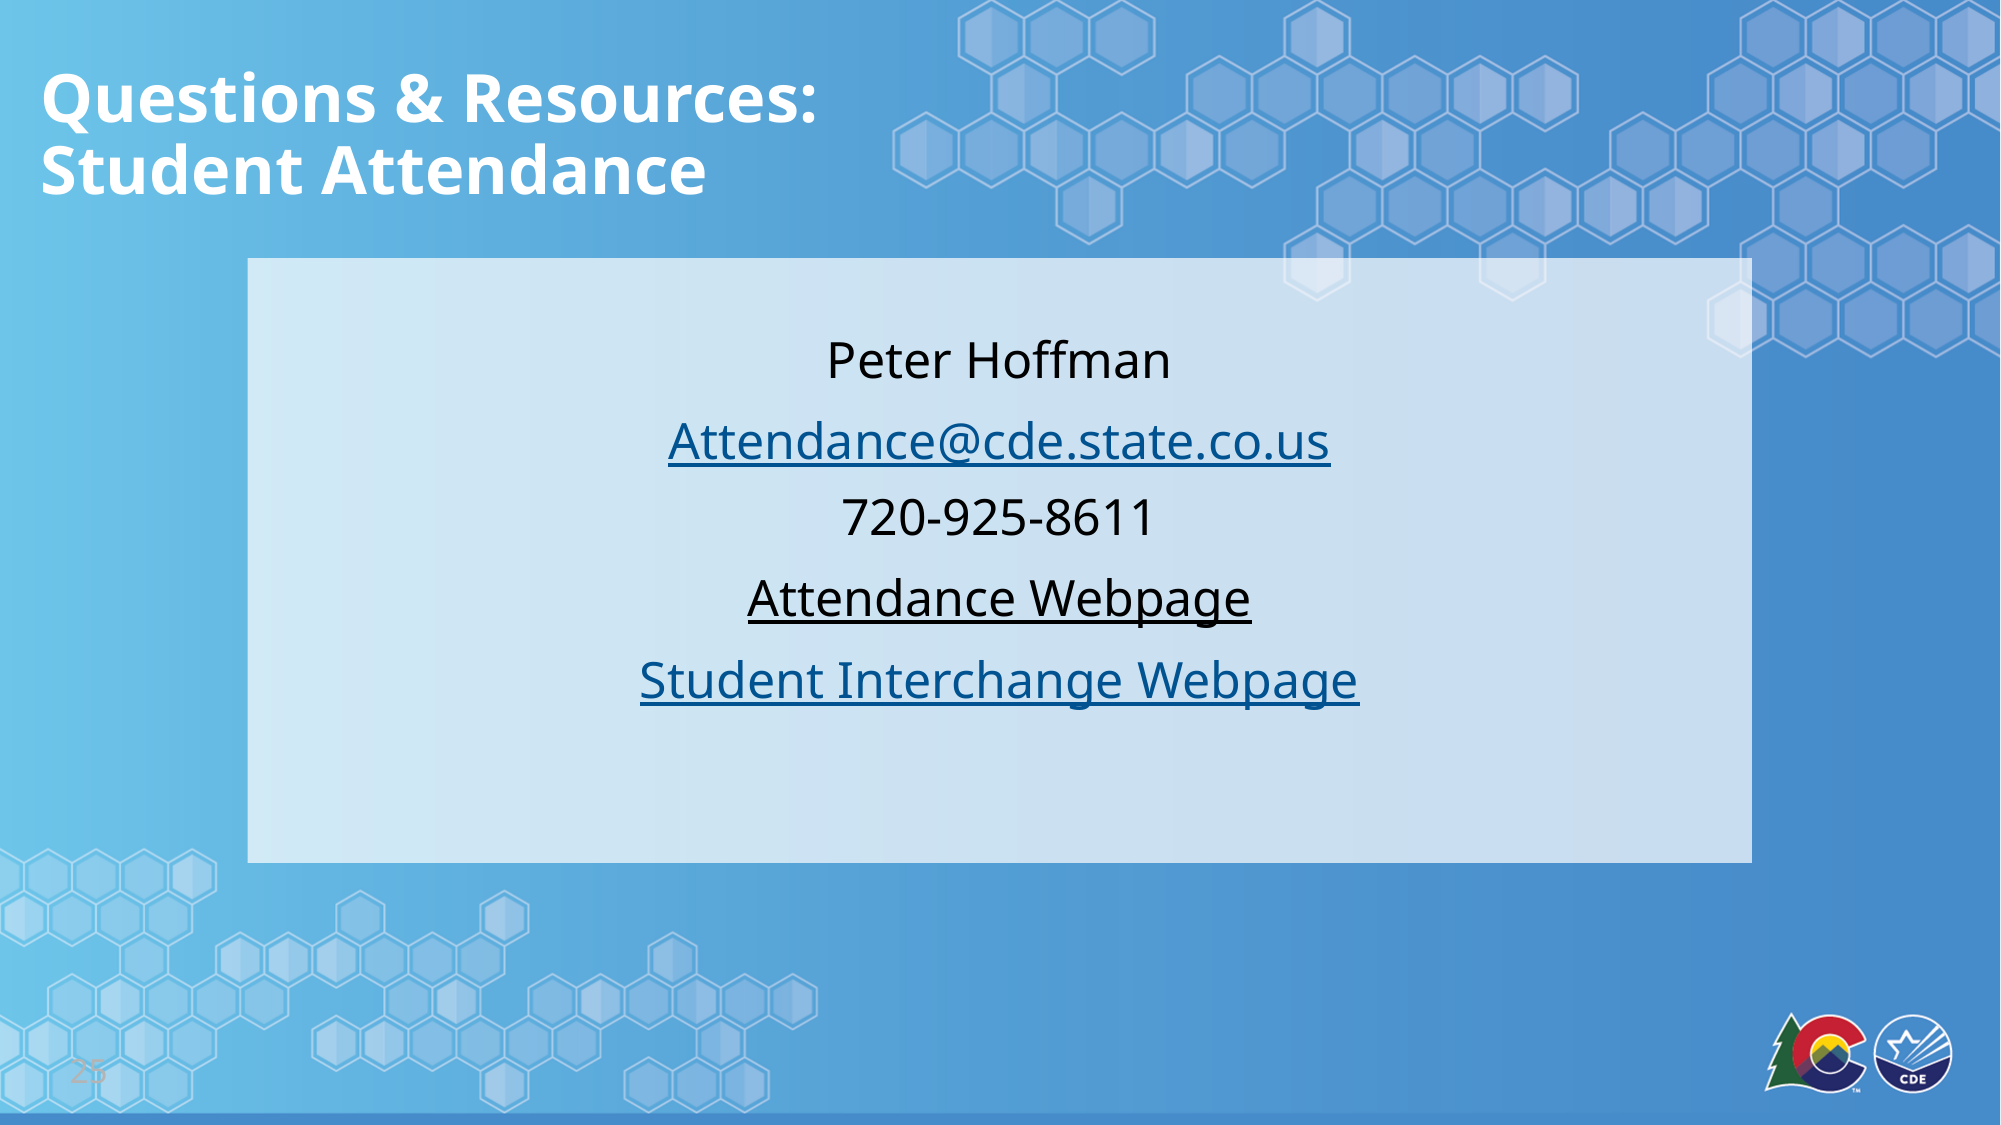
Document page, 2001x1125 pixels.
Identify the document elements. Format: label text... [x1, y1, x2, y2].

list Peter Hoffman Attendance@cde.state.co.us 720-925-8611 Attendance Webpage​ Student Interchange Webpage [247, 258, 1752, 863]
picture [0, 0, 2001, 1125]
title Questions & Resources: Student Attendance [25, 38, 896, 236]
slide_number 25 [54, 1042, 191, 1103]
